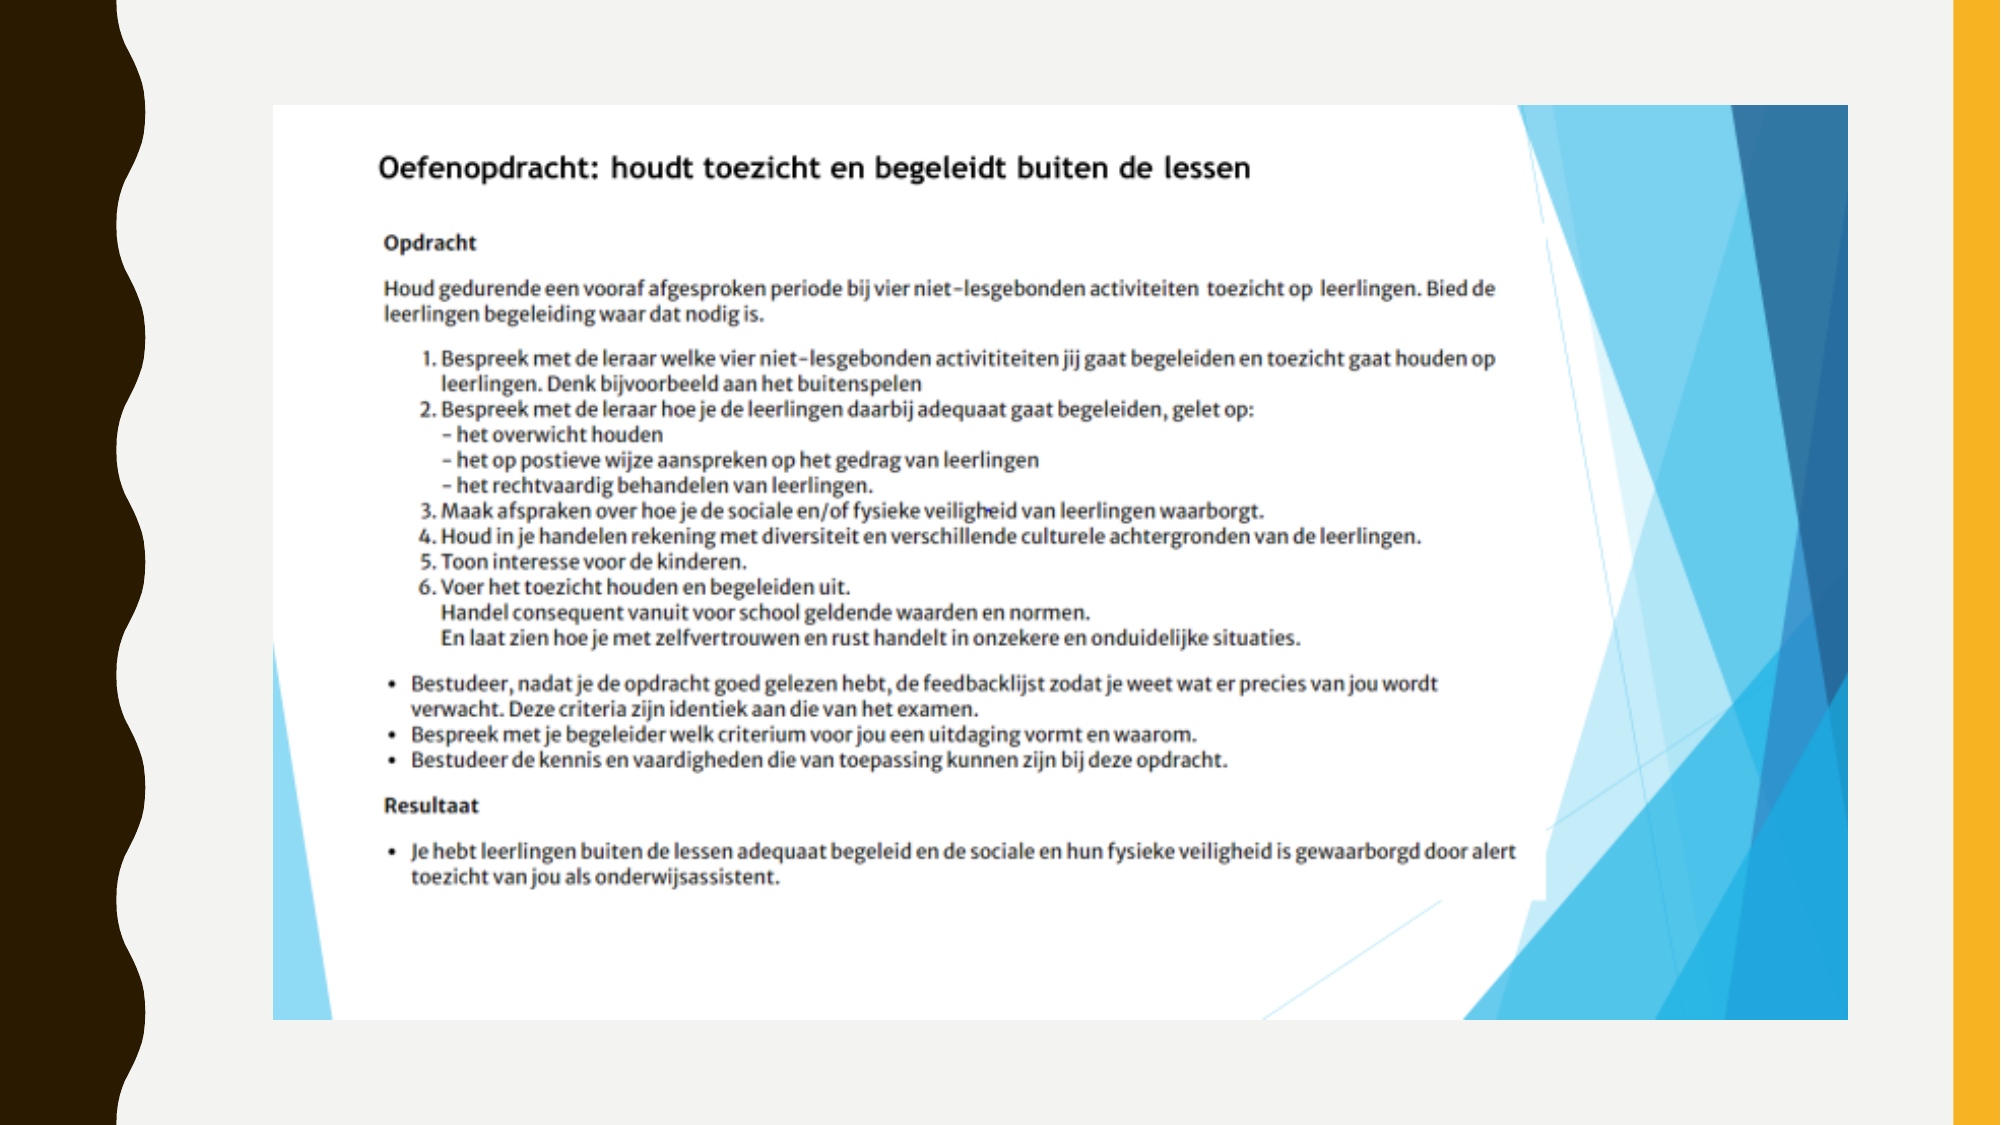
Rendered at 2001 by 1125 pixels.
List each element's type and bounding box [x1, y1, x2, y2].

picture [272, 105, 1848, 1020]
